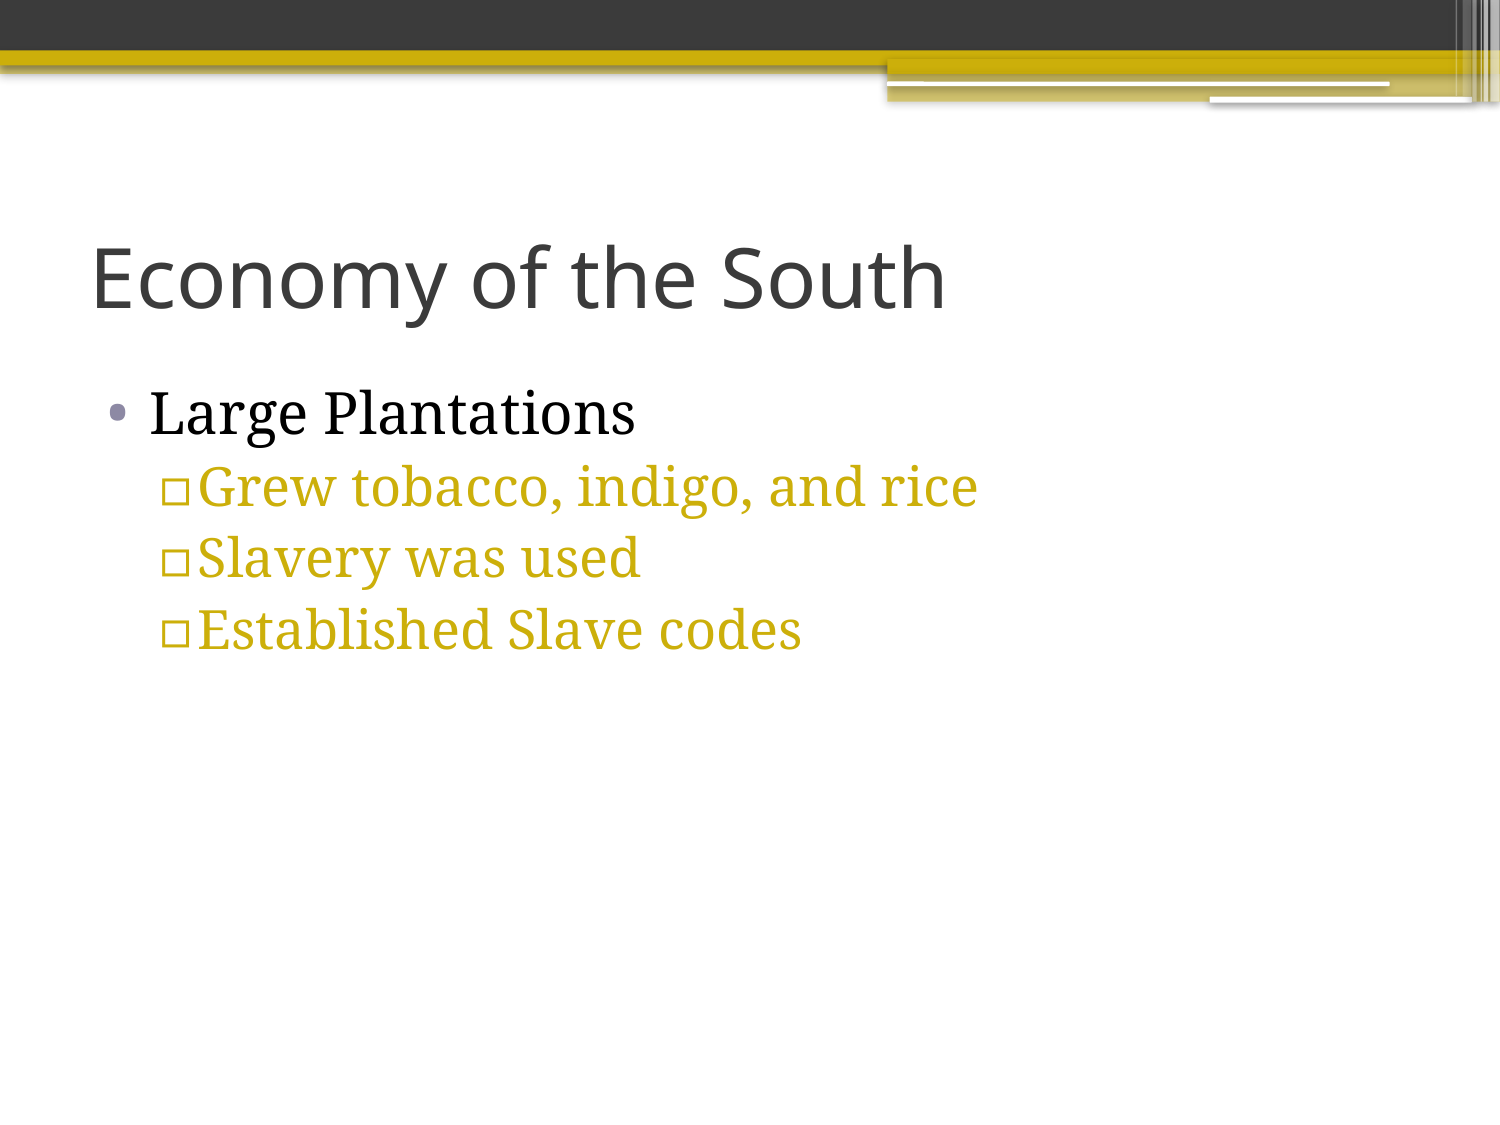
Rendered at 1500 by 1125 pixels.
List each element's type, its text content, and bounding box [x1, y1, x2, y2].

list Large Plantations Grew tobacco, indigo, and rice Slavery was used Established Slave codes [75, 368, 1425, 1079]
title Economy of the South [75, 187, 1425, 363]
